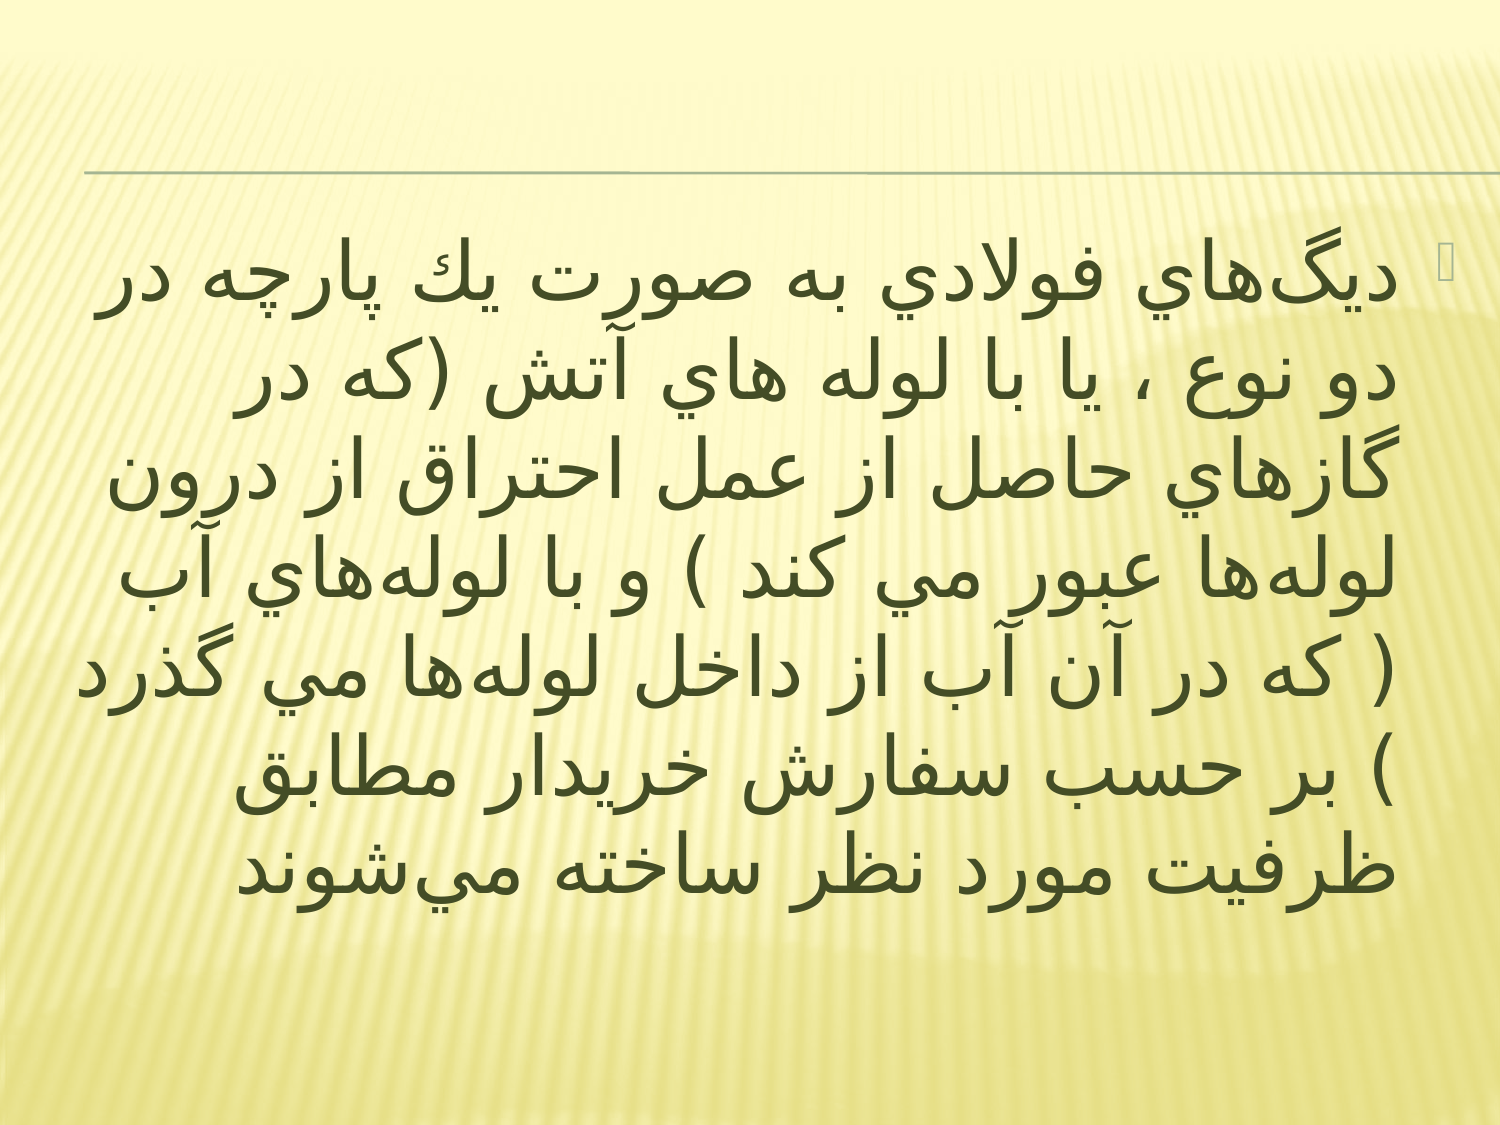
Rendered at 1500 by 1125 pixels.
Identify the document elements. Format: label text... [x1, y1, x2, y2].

list ديگ‌هاي فولادي به صورت يك پارچه در دو نوع ، يا با لوله هاي آتش (كه در گازهاي حاصل از عمل احتراق از درون لوله‌ها عبور مي كند ) و با لوله‌هاي آب ( كه در آن آب از داخل لوله‌ها مي گذرد ) بر حسب سفارش خريدار مطابق ظرفيت مورد نظر ساخته مي‌شوند [46, 210, 1472, 954]
